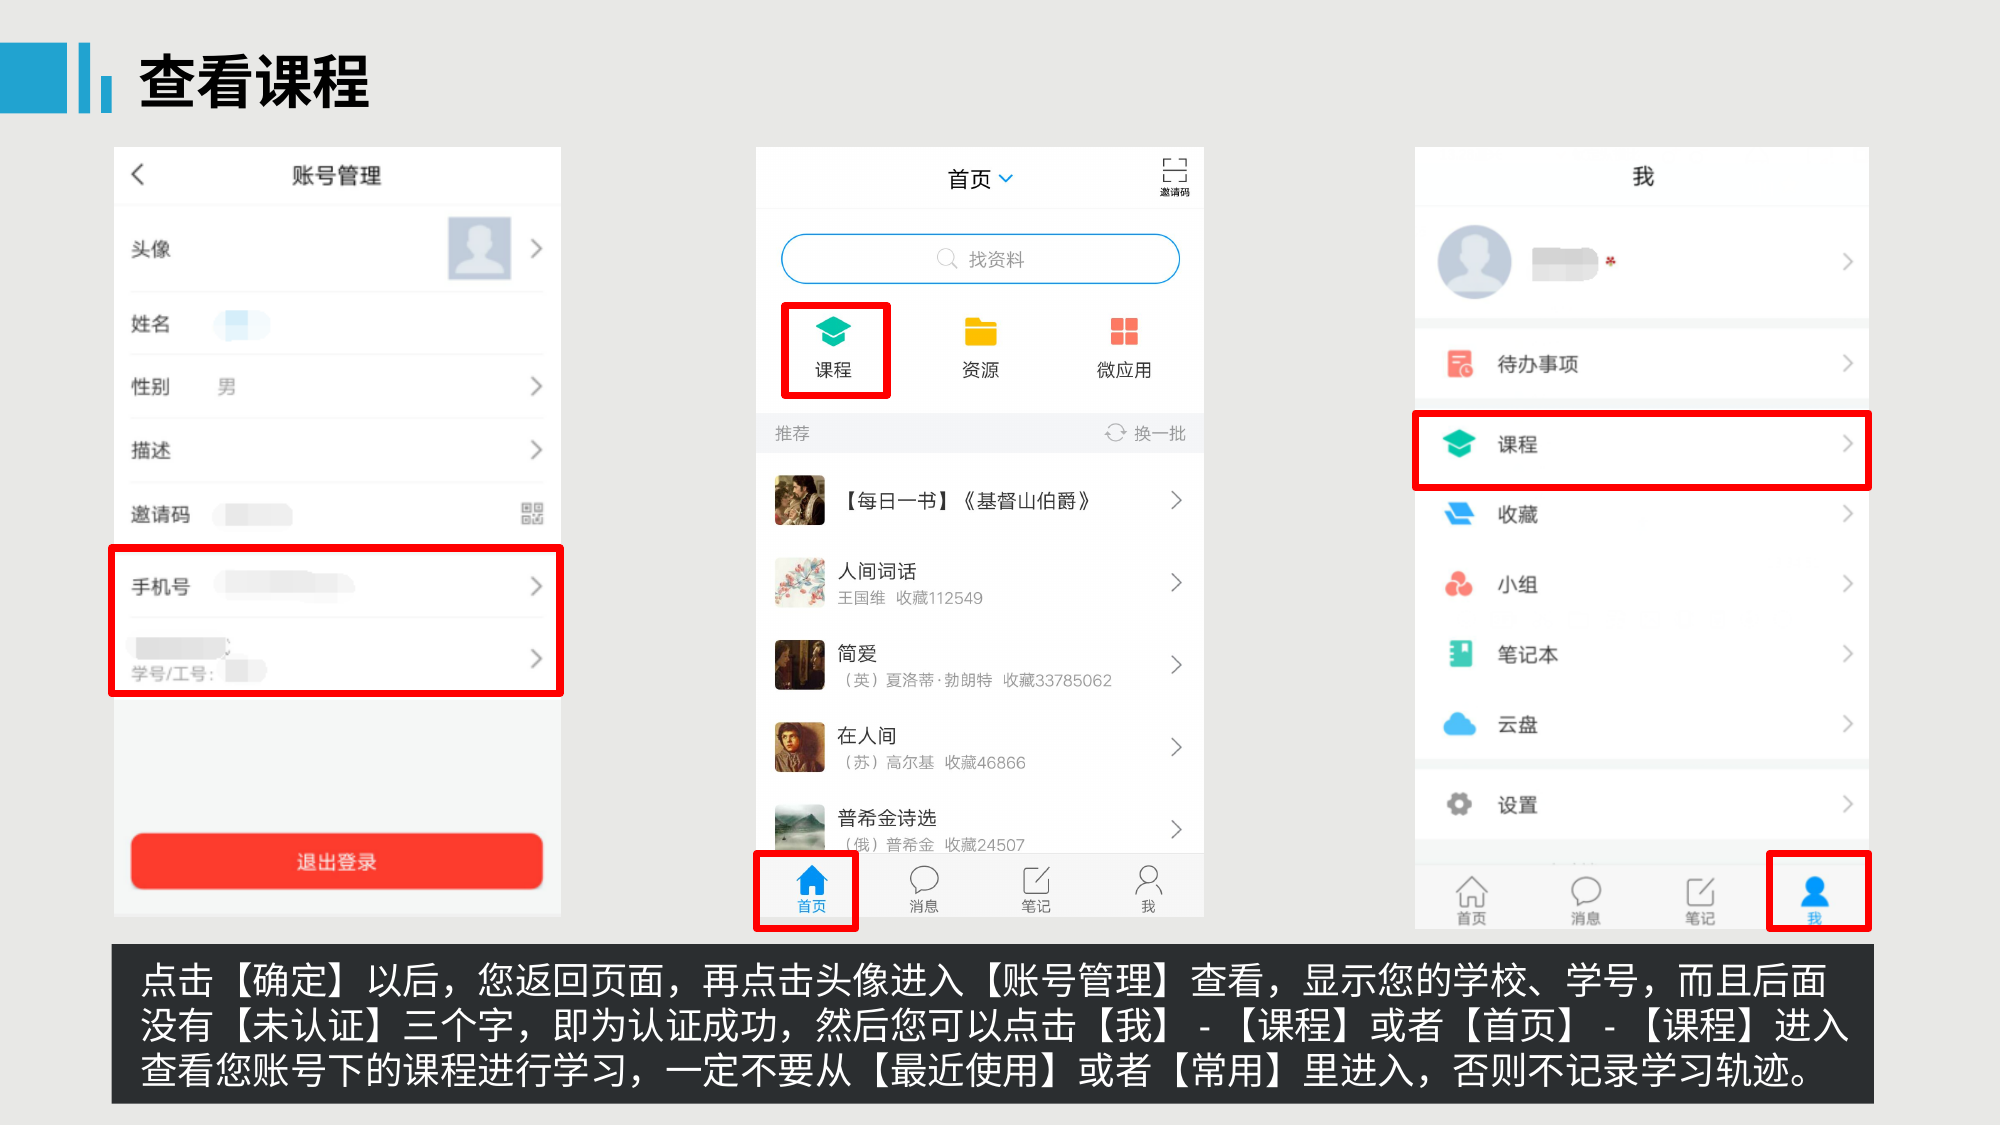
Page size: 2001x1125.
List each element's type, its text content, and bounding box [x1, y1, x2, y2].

text_box 点击【确定】以后，您返回页面，再点击头像进入【账号管理】查看，显示您的学校、学号，而且后面没有【未认证】三个字，即为认证成功，然后您可以点击【我】-【课程】或者【首页】-【课程】进入查看您账号下的课程进行学习，一定不要从【最近使用】或者【常用】里进入，否则不记录学习轨迹。 [125, 949, 1874, 1100]
text_box [0, 41, 69, 116]
text_box [110, 942, 1876, 1106]
text_box [755, 924, 858, 931]
picture [1415, 147, 1870, 929]
text_box 查看课程 [123, 38, 469, 123]
picture [114, 147, 561, 917]
text_box [99, 74, 114, 115]
picture [756, 147, 1205, 917]
text_box [77, 41, 92, 116]
